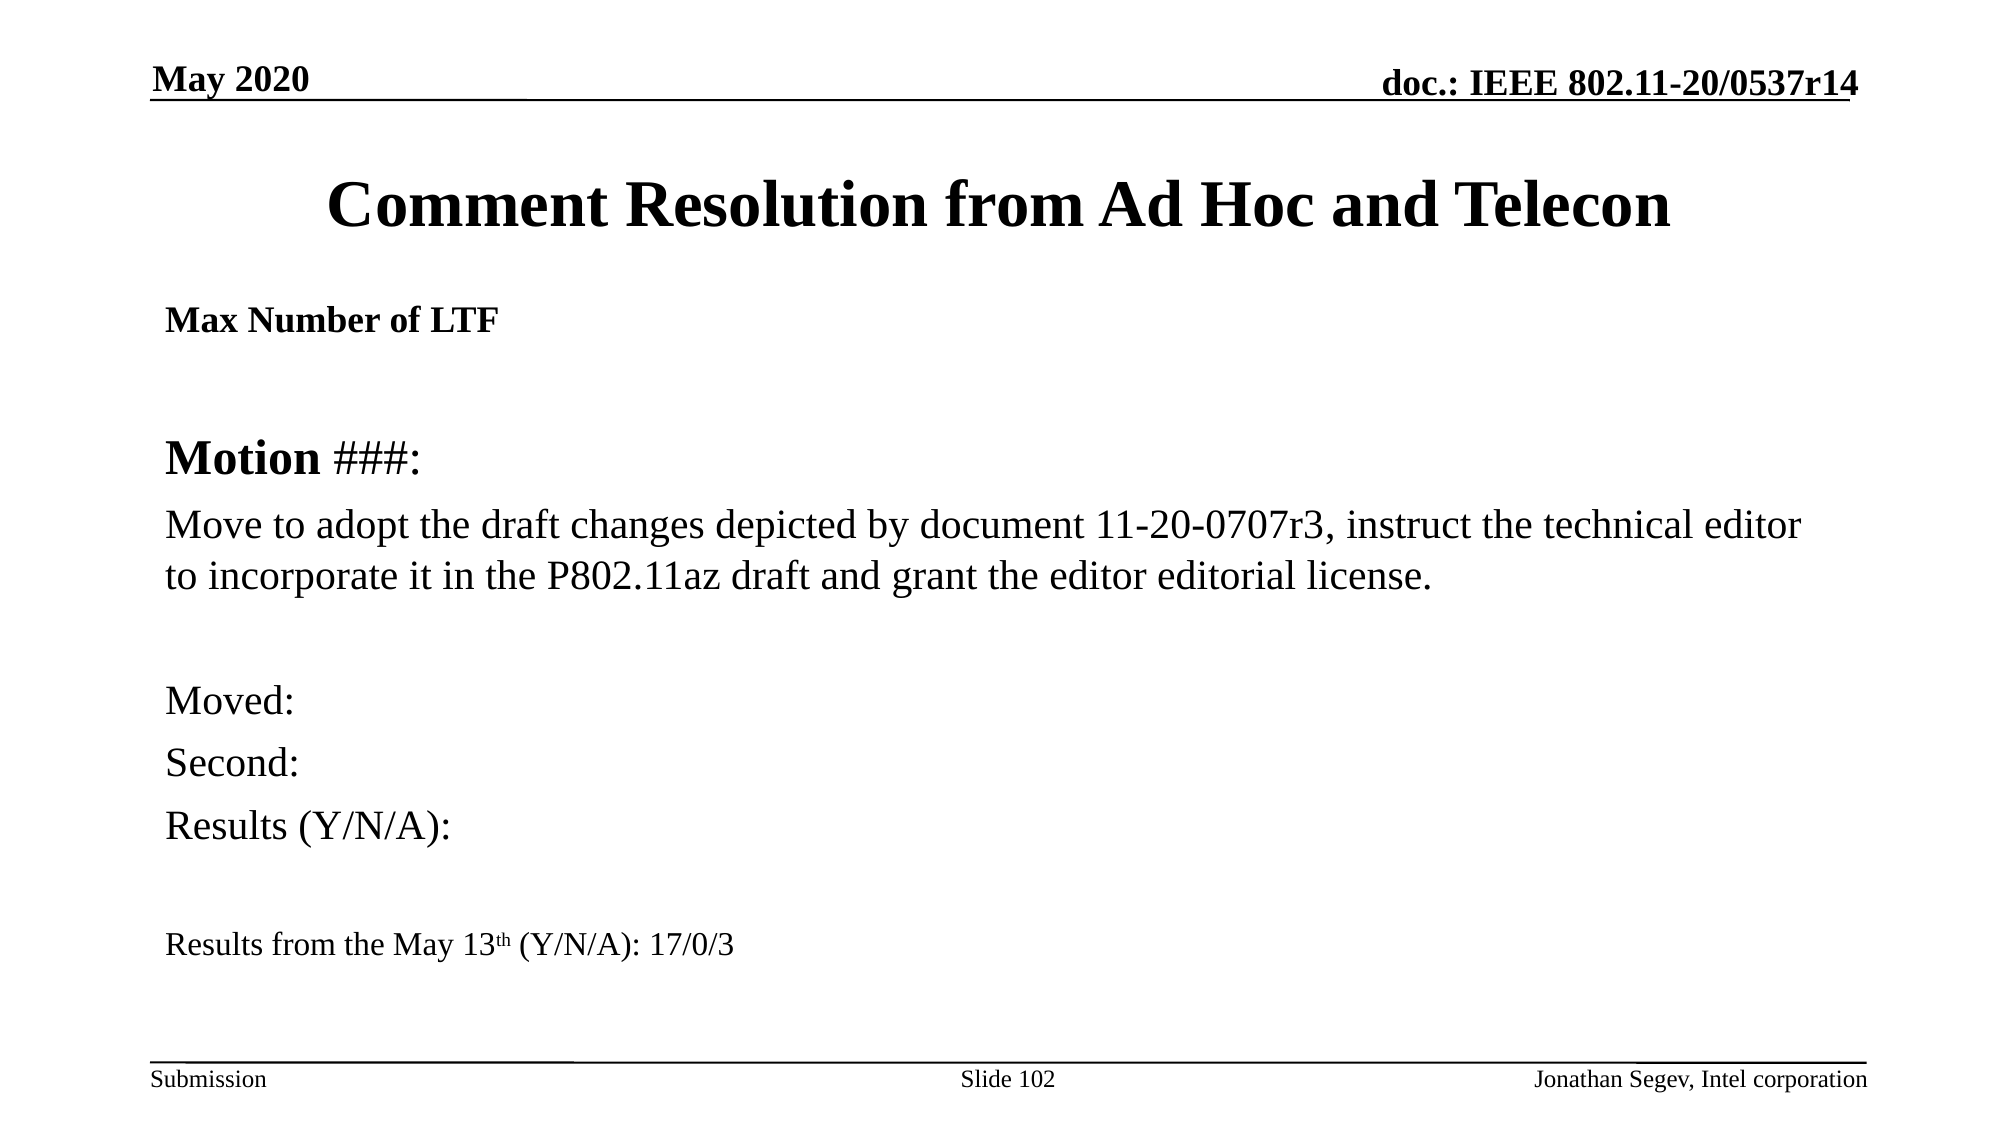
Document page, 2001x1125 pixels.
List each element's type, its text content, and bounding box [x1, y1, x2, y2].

footer Jonathan Segev, Intel corporation [1171, 1061, 1869, 1093]
title Comment Resolution from Ad Hoc and Telecon [149, 112, 1850, 286]
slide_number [152, 54, 563, 100]
slide_number Slide 102 [950, 1061, 1067, 1123]
list Max Number of LTF Motion ###: Move to adopt the draft changes depicted by document 11-20-0707r3, instruct the technical editor to incorporate it in the P802.11az draft and grant the editor editorial license. Moved: Second: Results (Y/N/A): Results from the May 13th (Y/N/A): 17/0/3 [149, 286, 1850, 1000]
